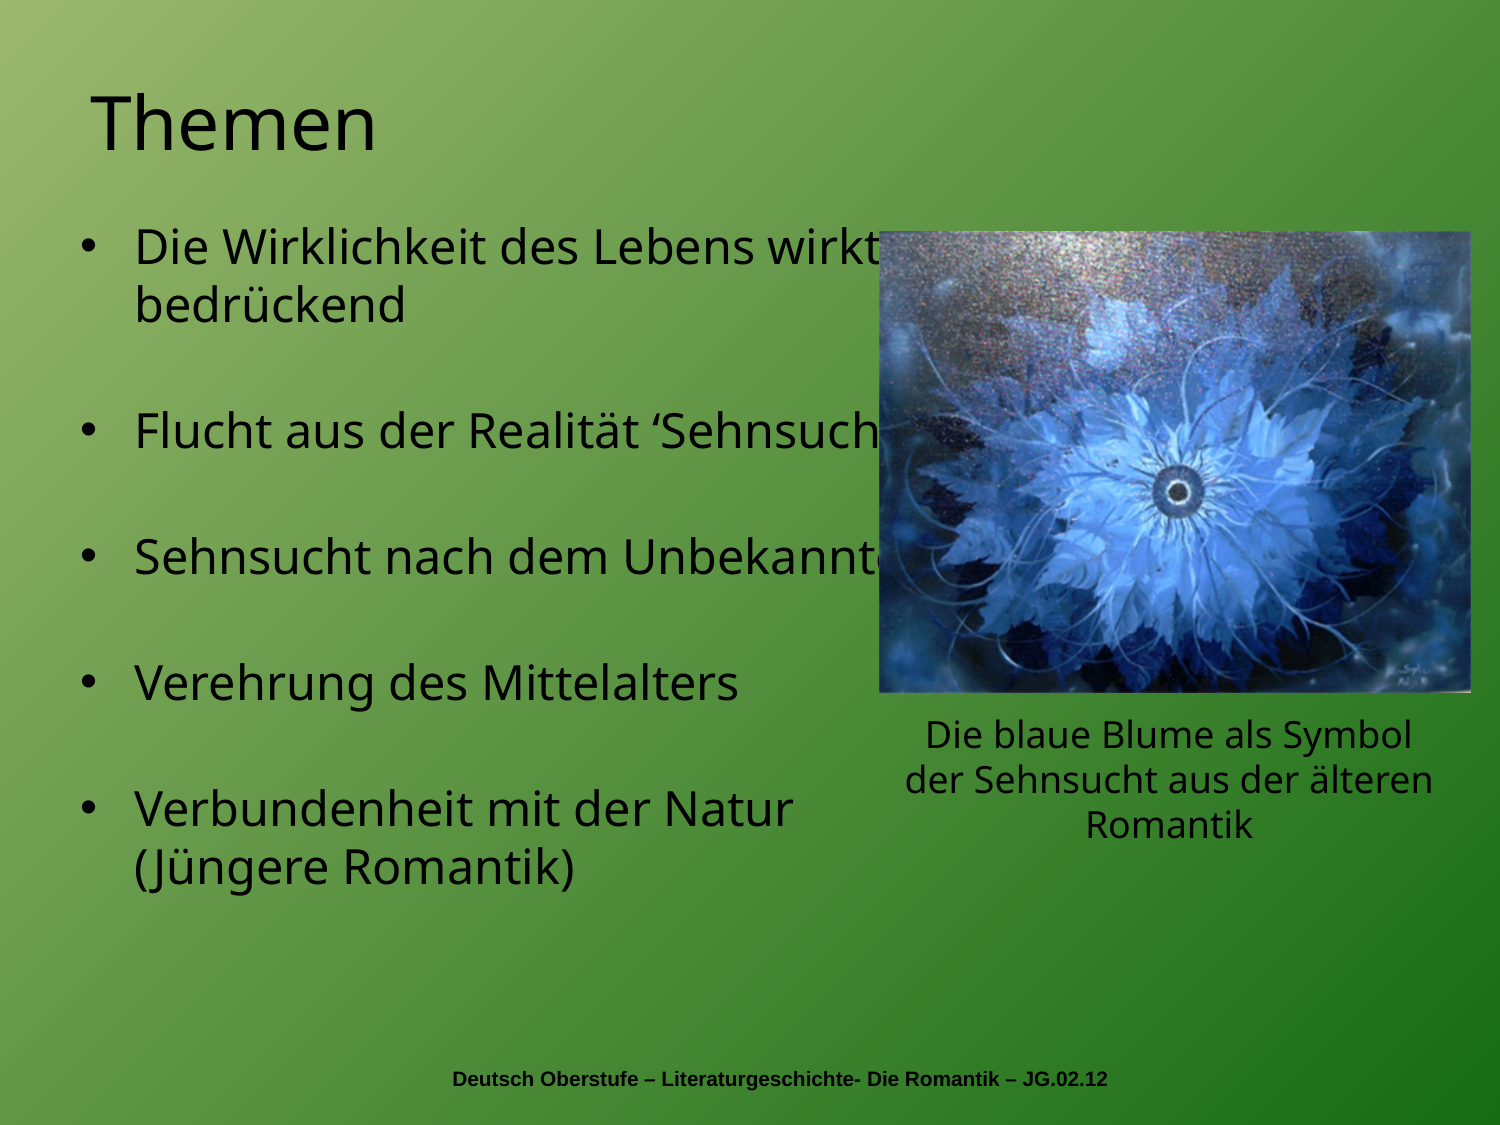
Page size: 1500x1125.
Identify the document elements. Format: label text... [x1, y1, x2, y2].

text_box Die blaue Blume als Symbol der Sehnsucht aus der älteren Romantik [879, 704, 1459, 854]
list Die Wirklichkeit des Lebens wirkt bedrückend Flucht aus der Realität ‘Sehnsucht’ Sehnsucht nach dem Unbekannten Verehrung des Mittelalters Verbundenheit mit der Natur (Jüngere Romantik) [64, 208, 951, 1000]
title Themen [75, 45, 1425, 197]
text_box Deutsch Oberstufe – Literaturgeschichte- Die Romantik – JG.02.12 [255, 1058, 1306, 1125]
picture [879, 231, 1471, 693]
